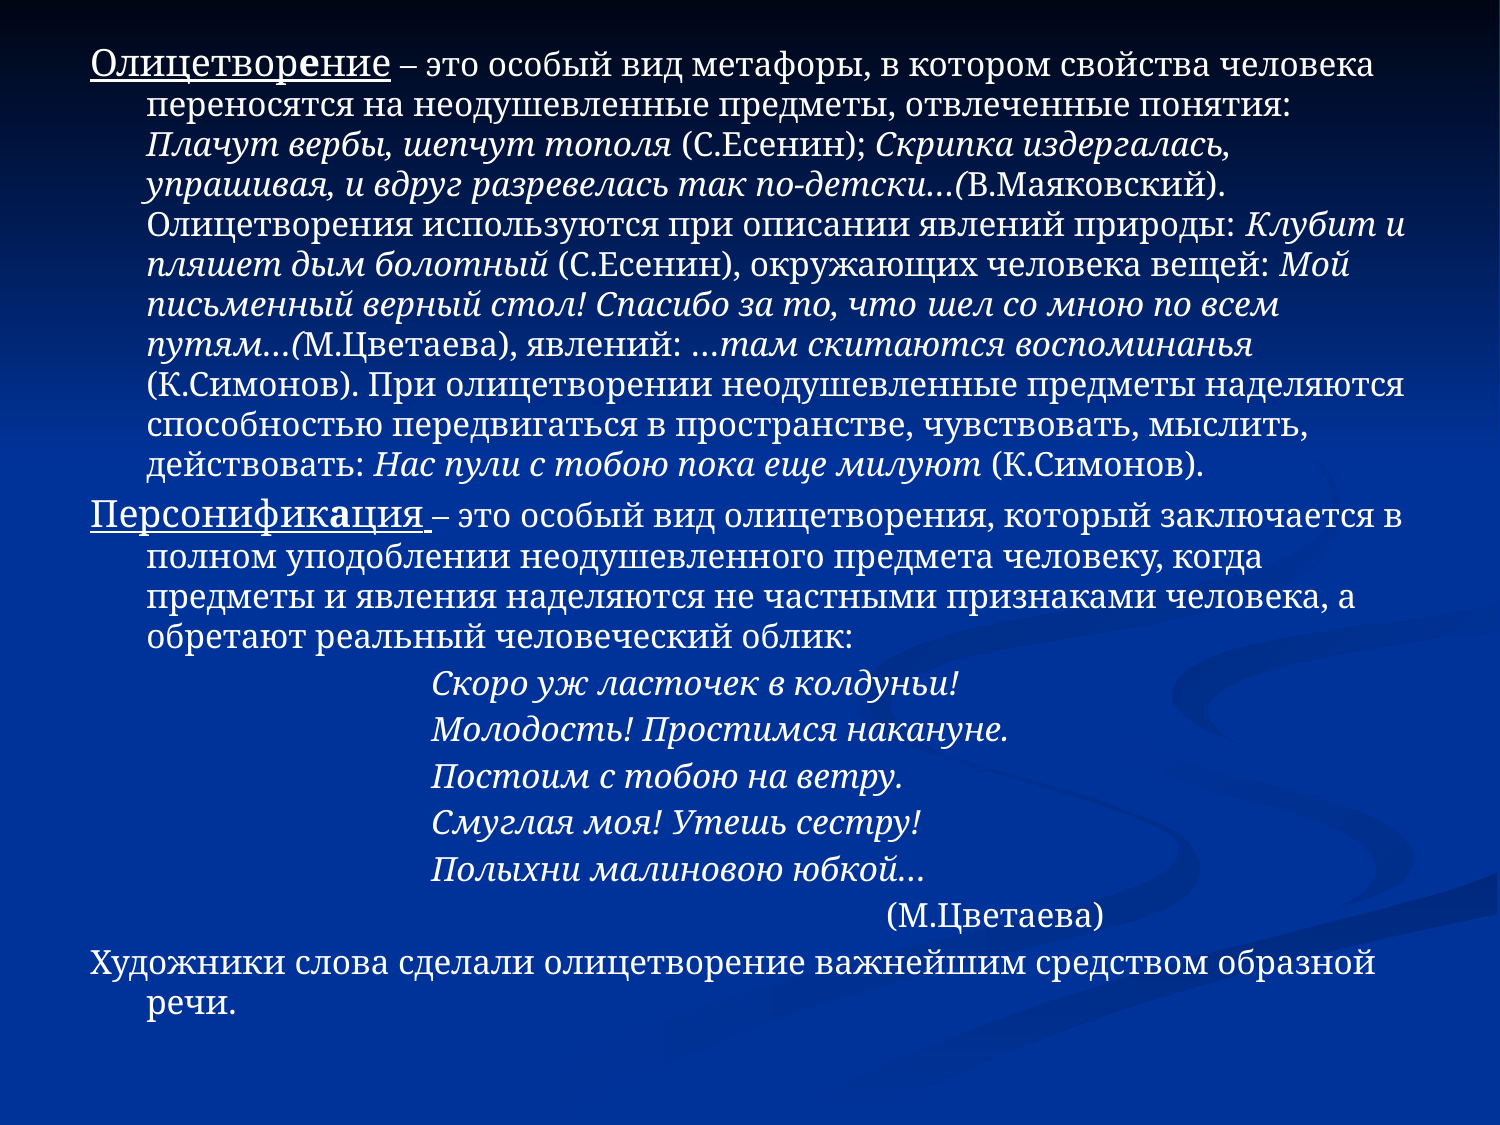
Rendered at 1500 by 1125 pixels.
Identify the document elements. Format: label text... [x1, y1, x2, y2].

list Олицетворение – это особый вид метафоры, в котором свойства человека переносятся на неодушевленные предметы, отвлеченные понятия: Плачут вербы, шепчут тополя (С.Есенин); Скрипка издергалась, упрашивая, и вдруг разревелась так по-детски…(В.Маяковский). Олицетворения используются при описании явлений природы: Клубит и пляшет дым болотный (С.Есенин), окружающих человека вещей: Мой письменный верный стол! Спасибо за то, что шел со мною по всем путям…(М.Цветаева), явлений: …там скитаются воспоминанья (К.Симонов). При олицетворении неодушевленные предметы наделяются способностью передвигаться в пространстве, чувствовать, мыслить, действовать: Нас пули с тобою пока еще милуют (К.Симонов). Персонификация – это особый вид олицетворения, который заключается в полном уподоблении неодушевленного предмета человеку, когда предметы и явления наделяются не частными признаками человека, а обретают реальный человеческий облик: Скоро уж ласточек в колдуньи! Молодость! Простимся накануне. Постоим с тобою на ветру. Смуглая моя! Утешь сестру! Полыхни малиновою юбкой… (М.Цветаева) Художники слова сделали олицетворение важнейшим средством образной речи. [74, 30, 1426, 1083]
